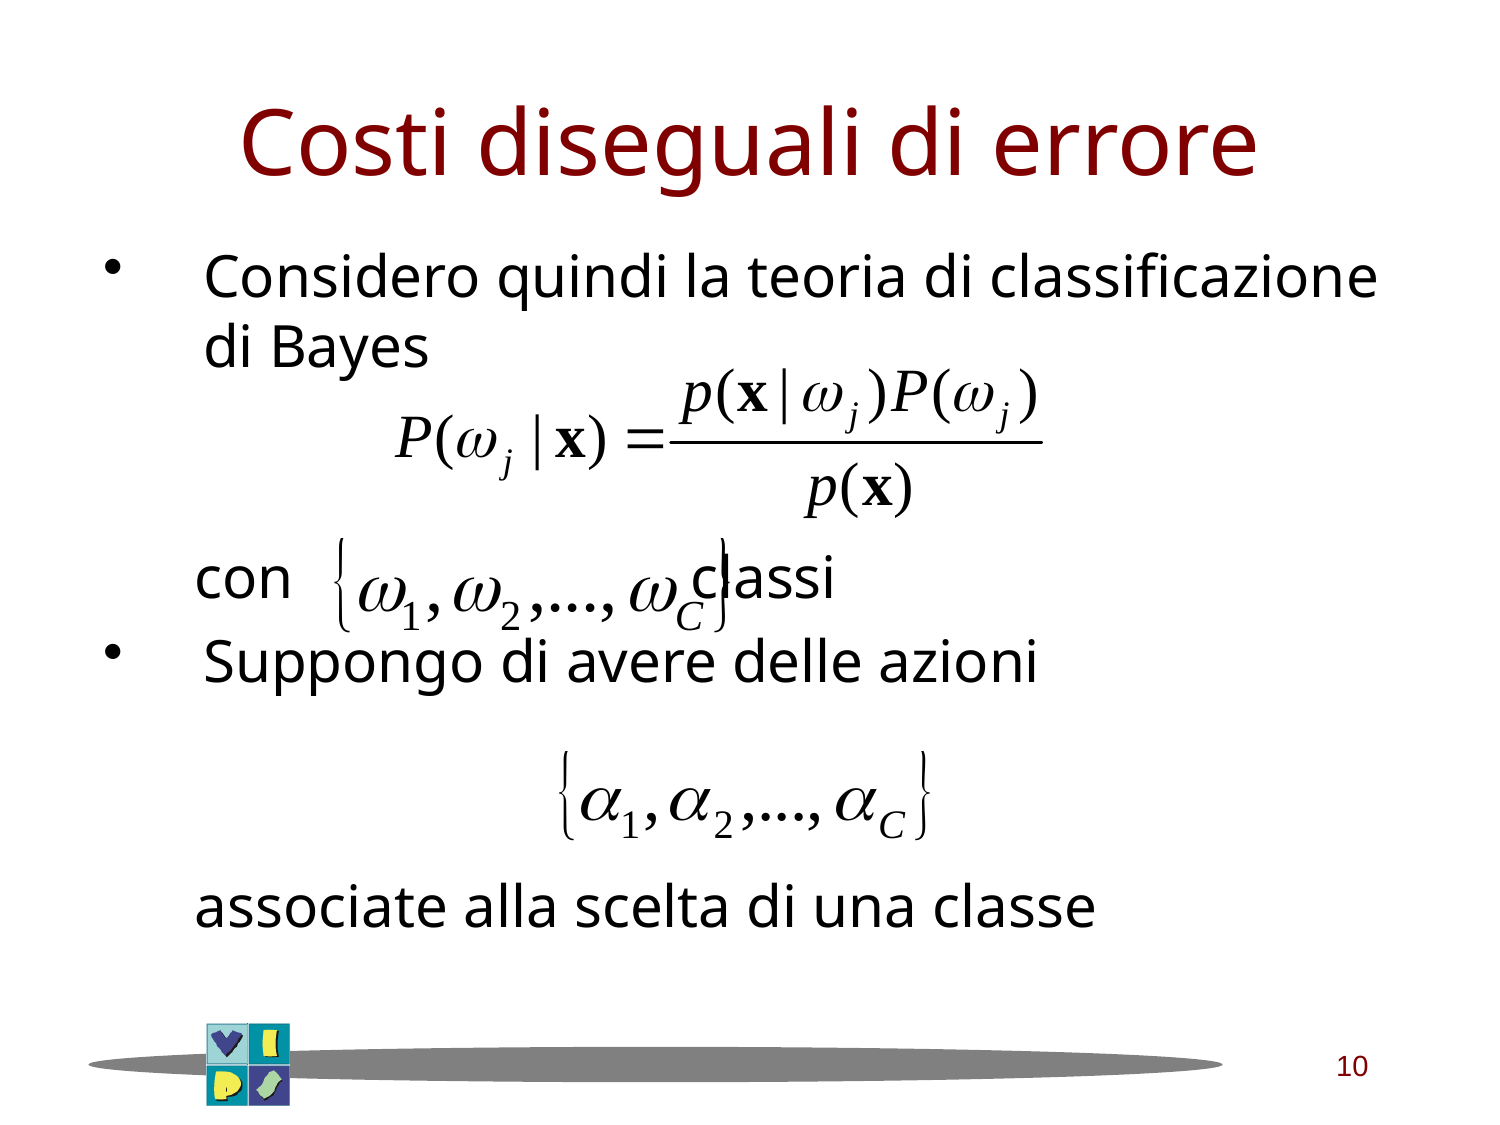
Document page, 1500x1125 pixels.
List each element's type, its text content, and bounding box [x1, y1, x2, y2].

title Costi diseguali di errore [75, 45, 1425, 233]
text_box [383, 349, 1056, 530]
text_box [548, 751, 948, 856]
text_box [324, 538, 751, 649]
slide_number 10 [1033, 1039, 1384, 1118]
picture [206, 1023, 290, 1106]
text_box Considero quindi la teoria di classificazione di Bayes con classi Suppongo di avere delle azioni associate alla scelta di una classe [88, 231, 1459, 975]
